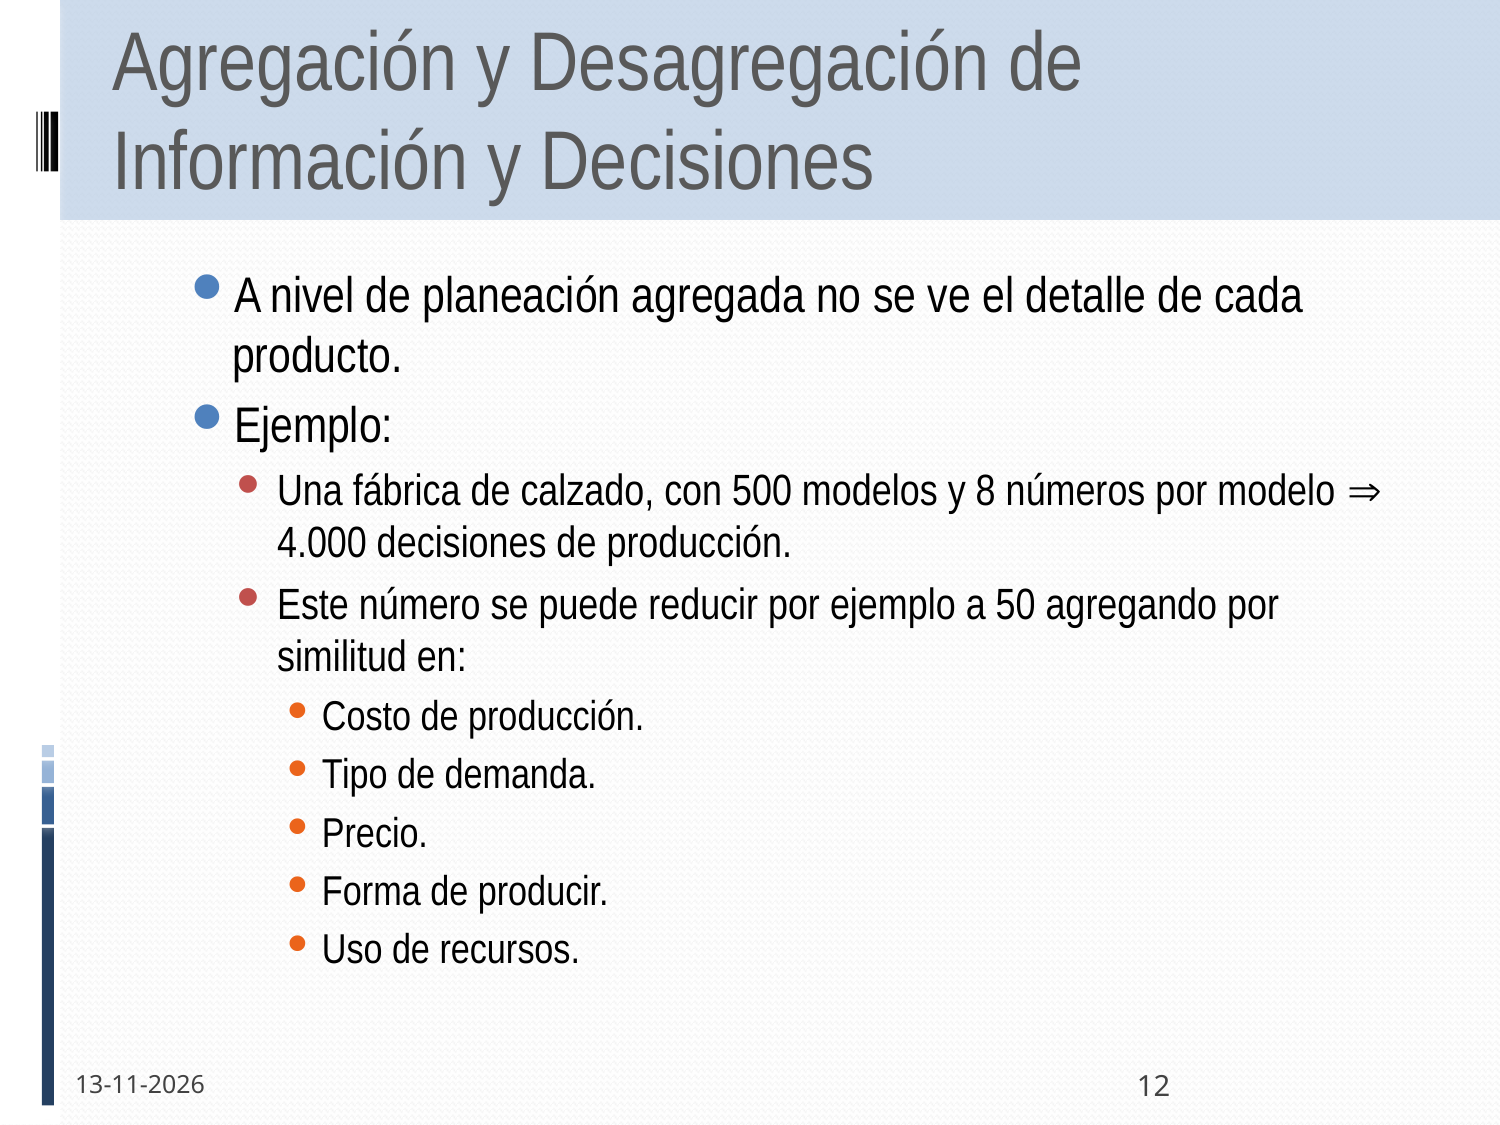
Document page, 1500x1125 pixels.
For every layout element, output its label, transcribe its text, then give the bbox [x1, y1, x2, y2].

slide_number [75, 1042, 243, 1103]
list A nivel de planeación agregada no se ve el detalle de cada producto. Ejemplo: Una fábrica de calzado, con 500 modelos y 8 números por modelo  4.000 decisiones de producción. Este número se puede reducir por ejemplo a 50 agregando por similitud en: Costo de producción. Tipo de demanda. Precio. Forma de producir. Uso de recursos. [111, 255, 1436, 1038]
slide_number 12 [1045, 1046, 1171, 1107]
title Agregación y Desagregación de Información y Decisiones [111, 18, 1436, 207]
